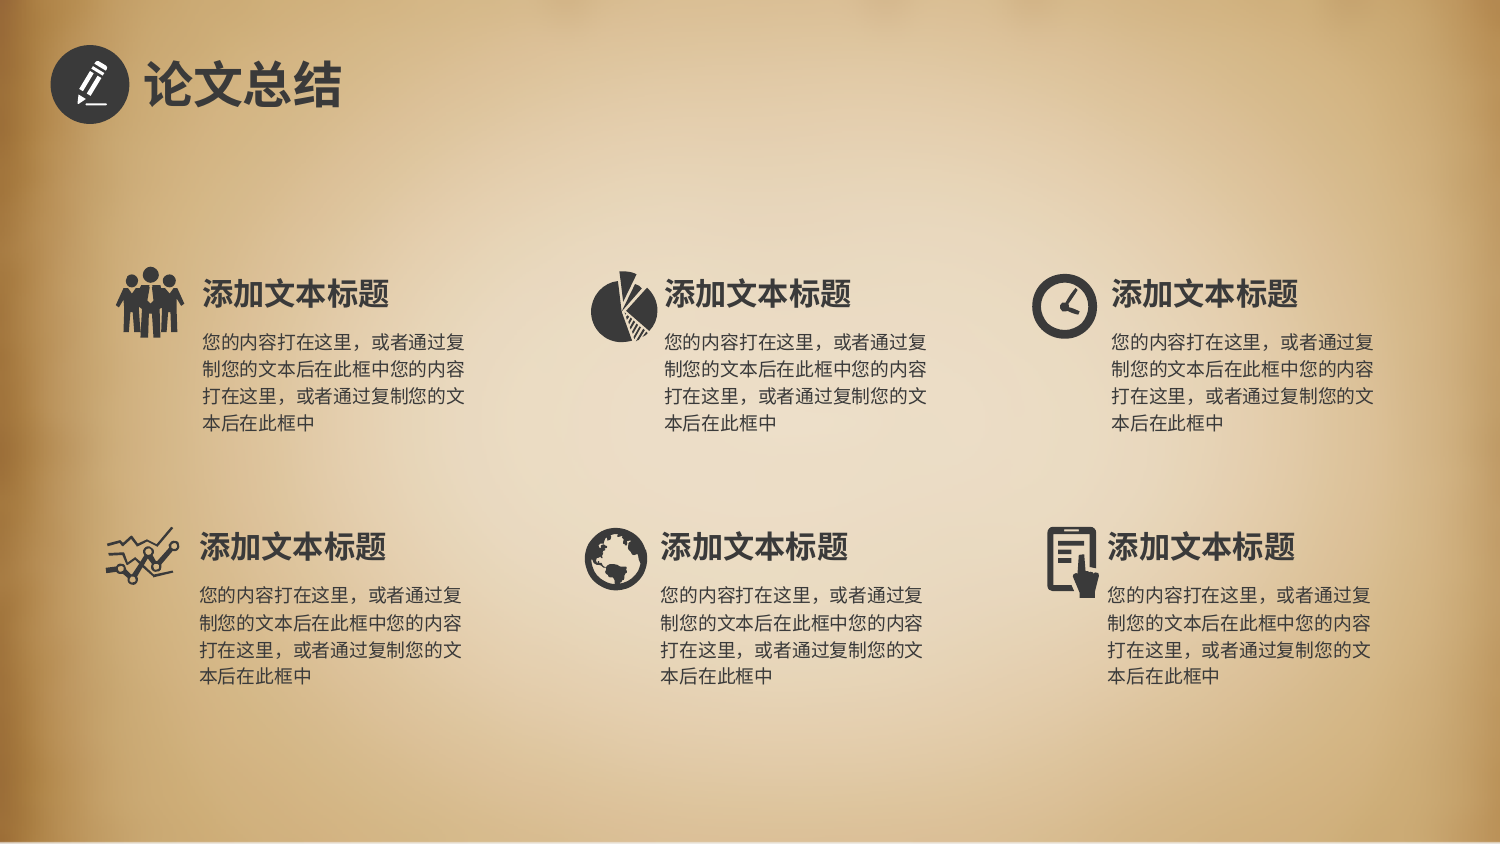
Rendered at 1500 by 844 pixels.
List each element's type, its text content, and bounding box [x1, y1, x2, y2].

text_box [105, 520, 486, 722]
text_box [591, 266, 951, 468]
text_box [51, 46, 129, 123]
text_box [583, 520, 948, 722]
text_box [1032, 266, 1398, 468]
picture [0, 0, 1500, 844]
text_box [1047, 520, 1395, 722]
text_box 论文总结 [129, 46, 482, 121]
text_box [115, 266, 489, 468]
